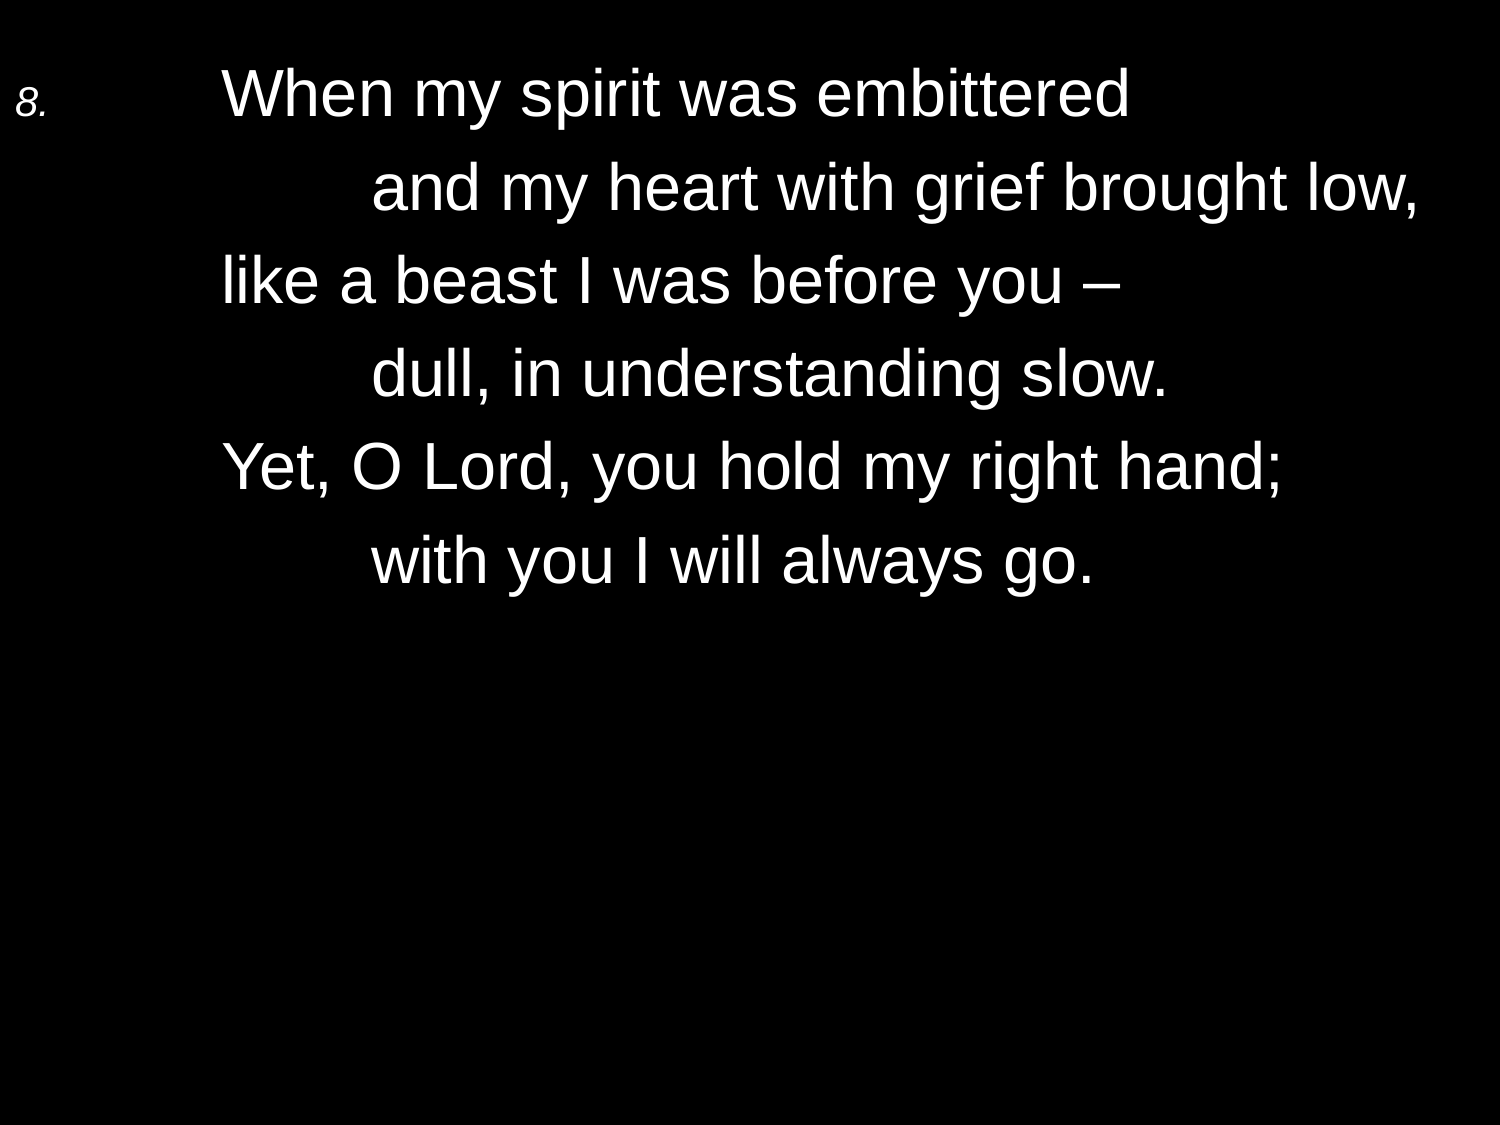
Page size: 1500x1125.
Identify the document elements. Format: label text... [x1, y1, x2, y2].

list 8. When my spirit was embittered and my heart with grief brought low, like a beast I was before you – dull, in understanding slow. Yet, O Lord, you hold my right hand; with you I will always go. [0, 42, 1500, 1047]
